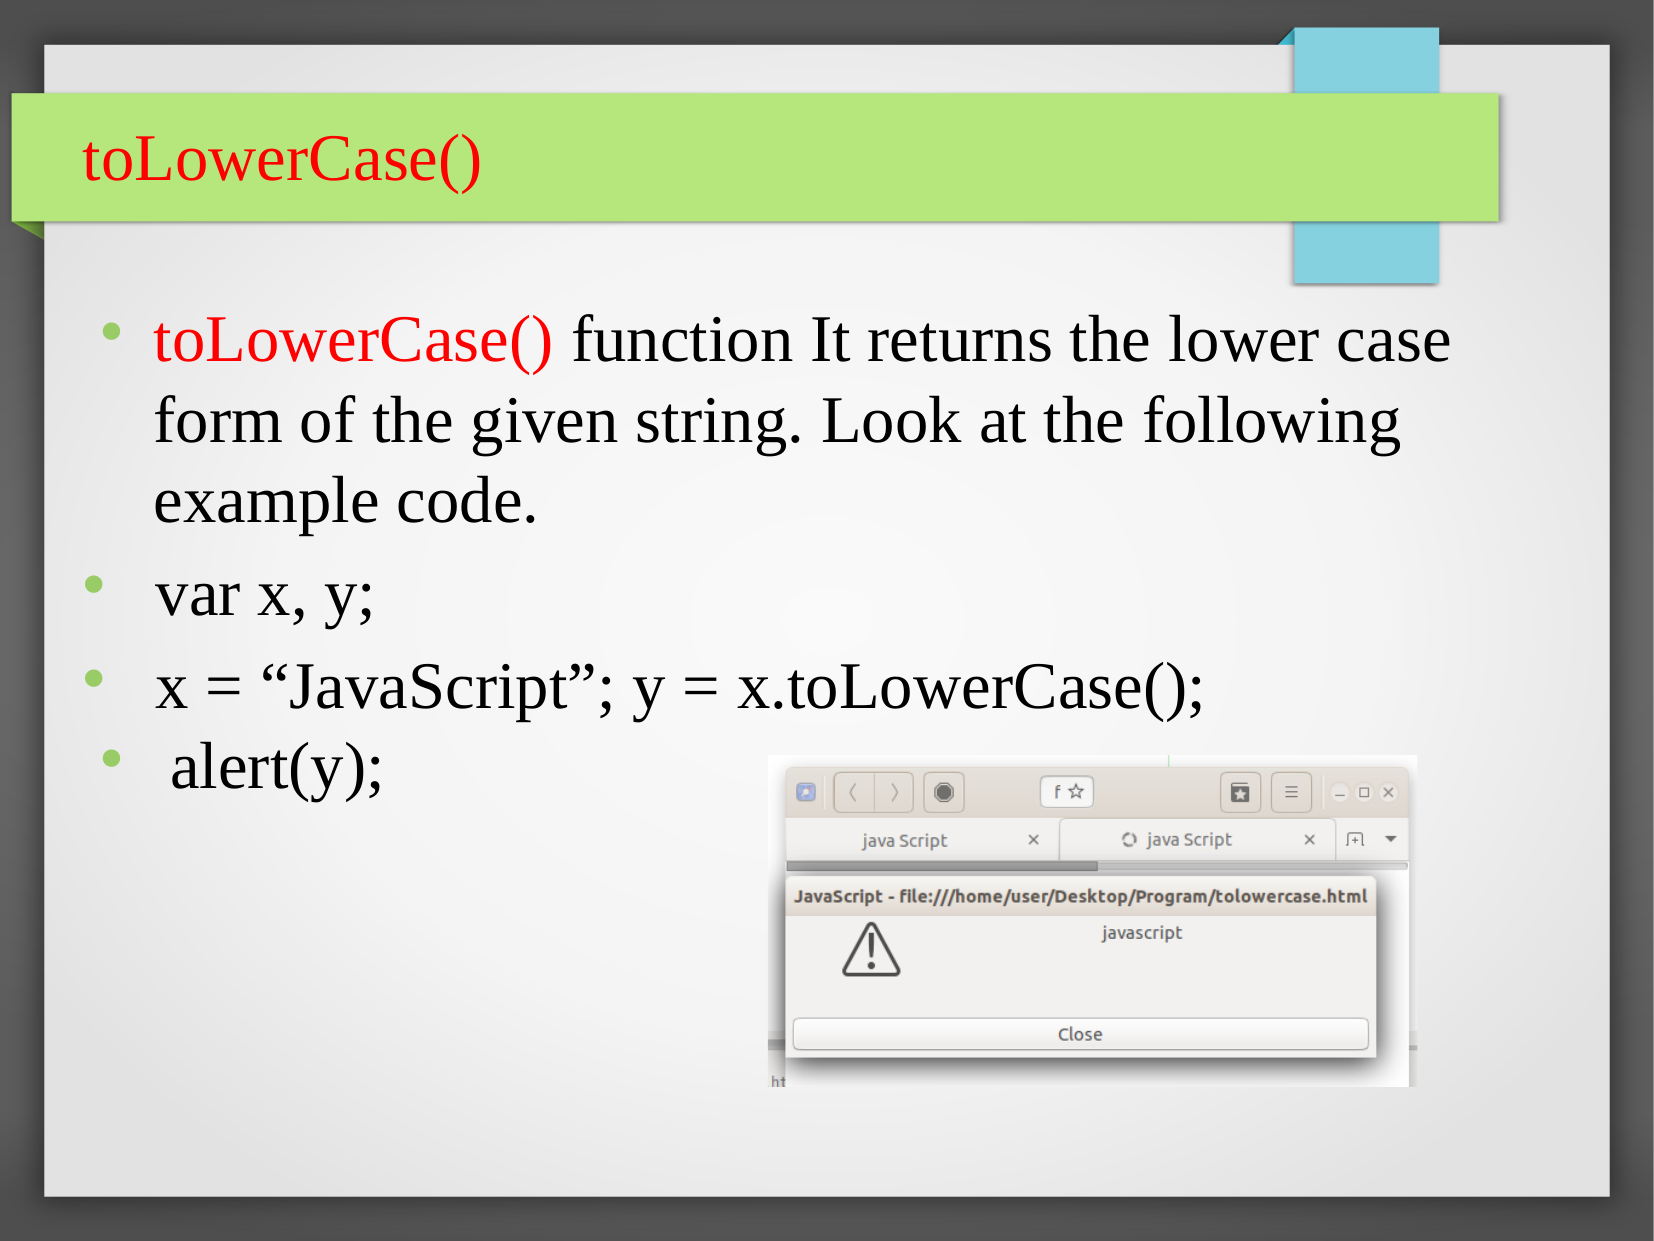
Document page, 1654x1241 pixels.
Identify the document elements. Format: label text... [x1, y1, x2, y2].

text_box toLowerCase() [82, 113, 1264, 194]
text_box toLowerCase() function It returns the lower case form of the given string. Look at the following example code. var x, y; x = “JavaScript”; y = x.toLowerCase(); alert(y); [82, 295, 1571, 804]
picture [0, 0, 1654, 1241]
